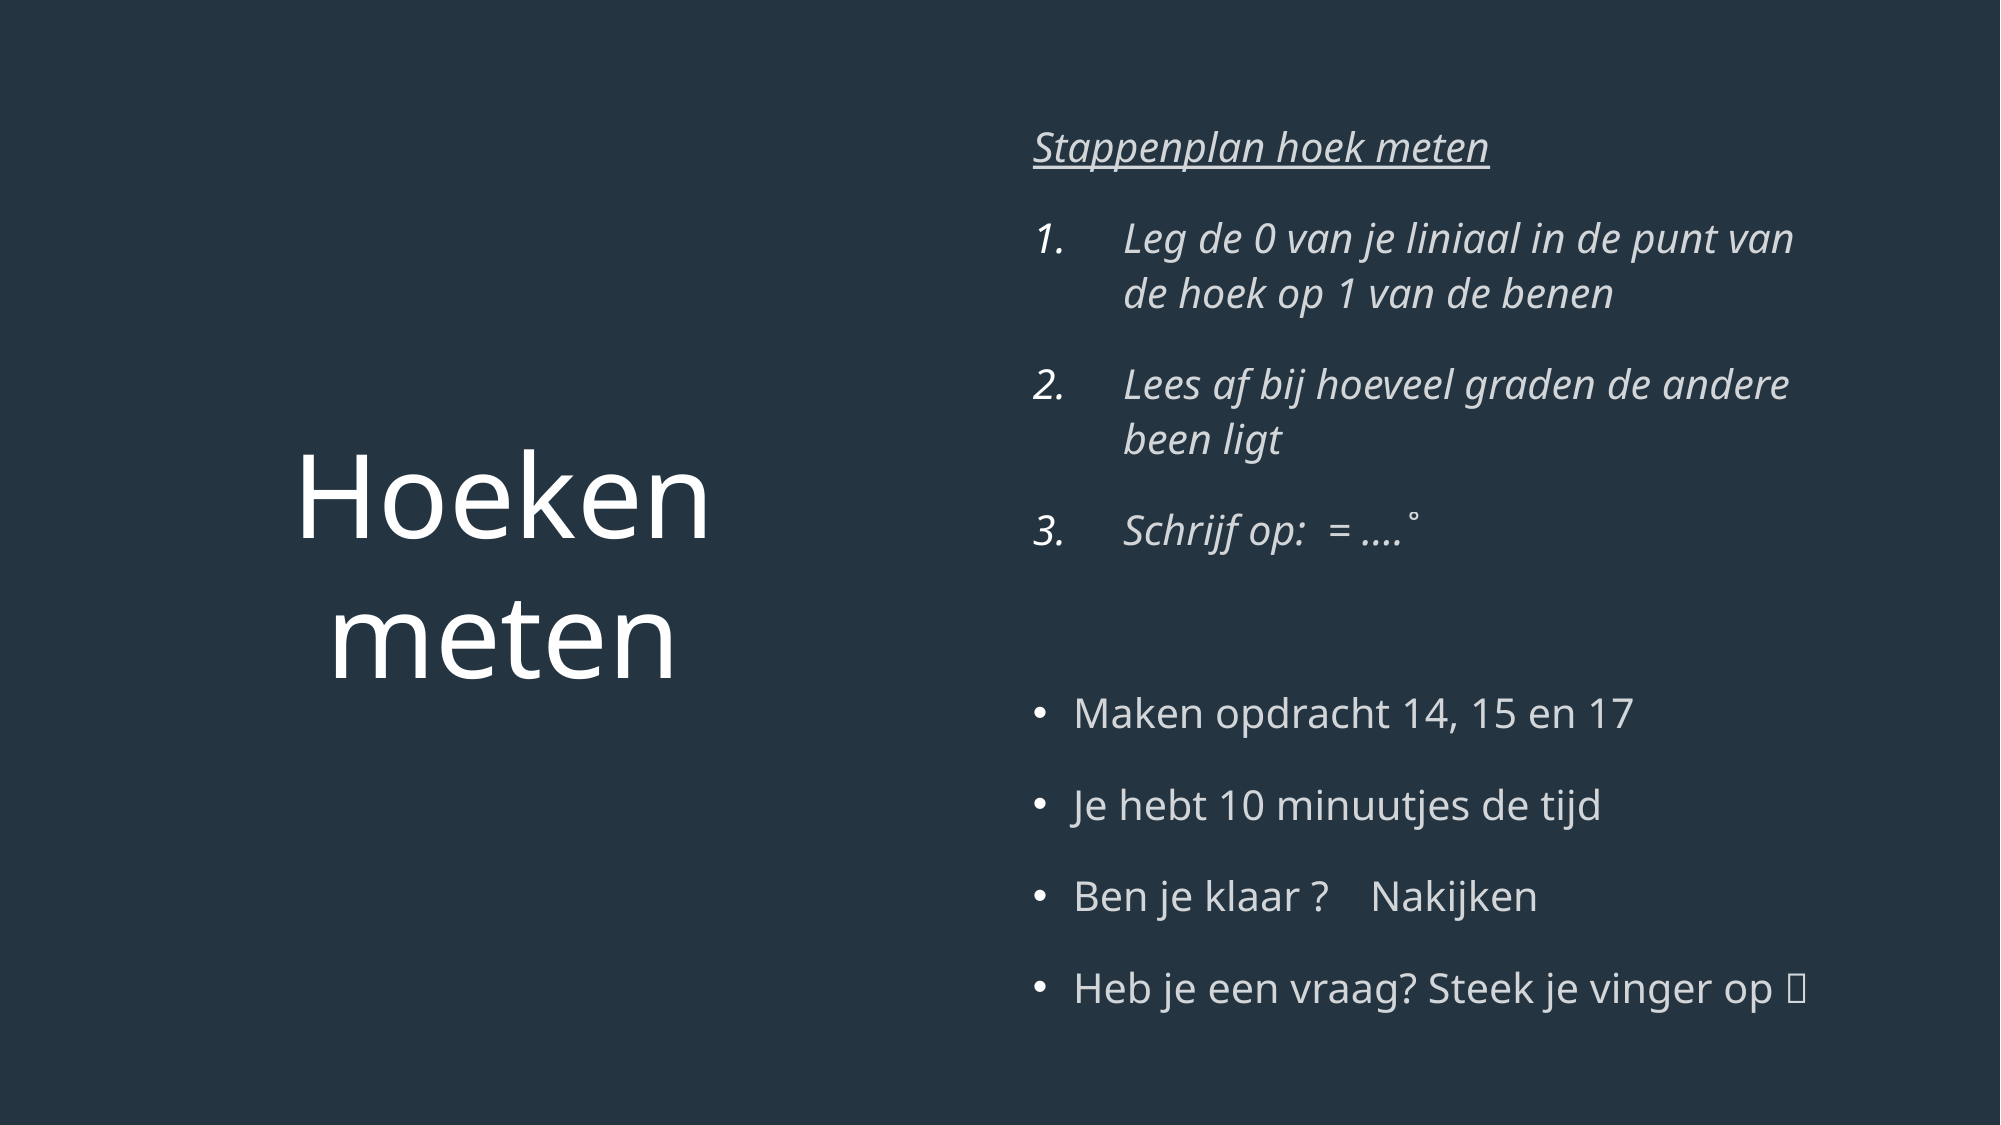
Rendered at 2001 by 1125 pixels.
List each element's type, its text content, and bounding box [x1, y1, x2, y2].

title Hoeken meten [204, 211, 804, 913]
